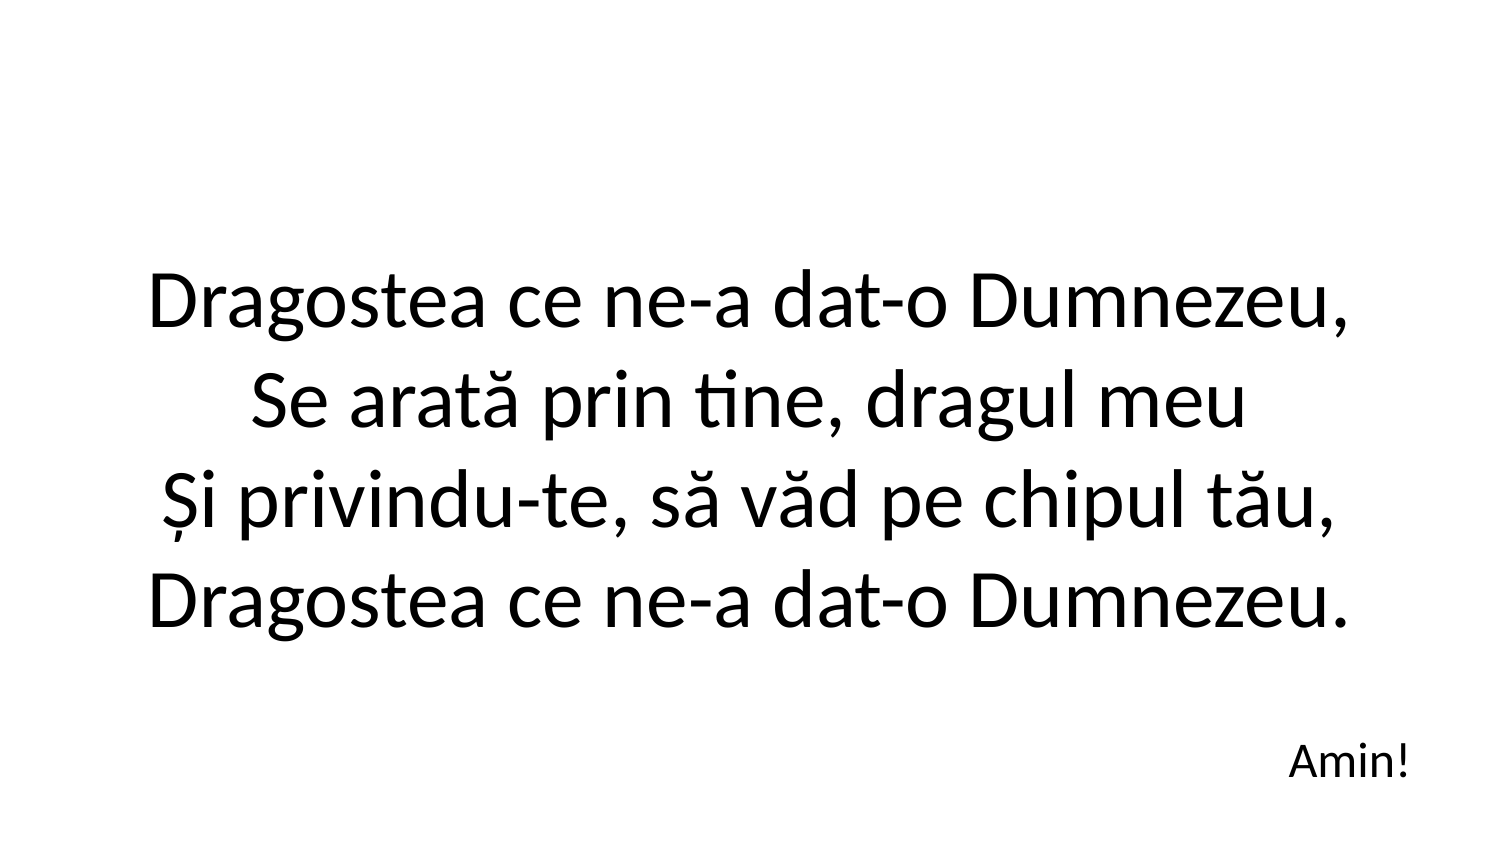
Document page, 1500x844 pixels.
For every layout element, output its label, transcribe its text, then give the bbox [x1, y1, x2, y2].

text_box Dragostea ce ne-a dat-o Dumnezeu, Se arată prin tine, dragul meu Și privindu-te, să văd pe chipul tău, Dragostea ce ne-a dat-o Dumnezeu. [133, 192, 1367, 652]
text_box Amin! [1273, 674, 1427, 795]
